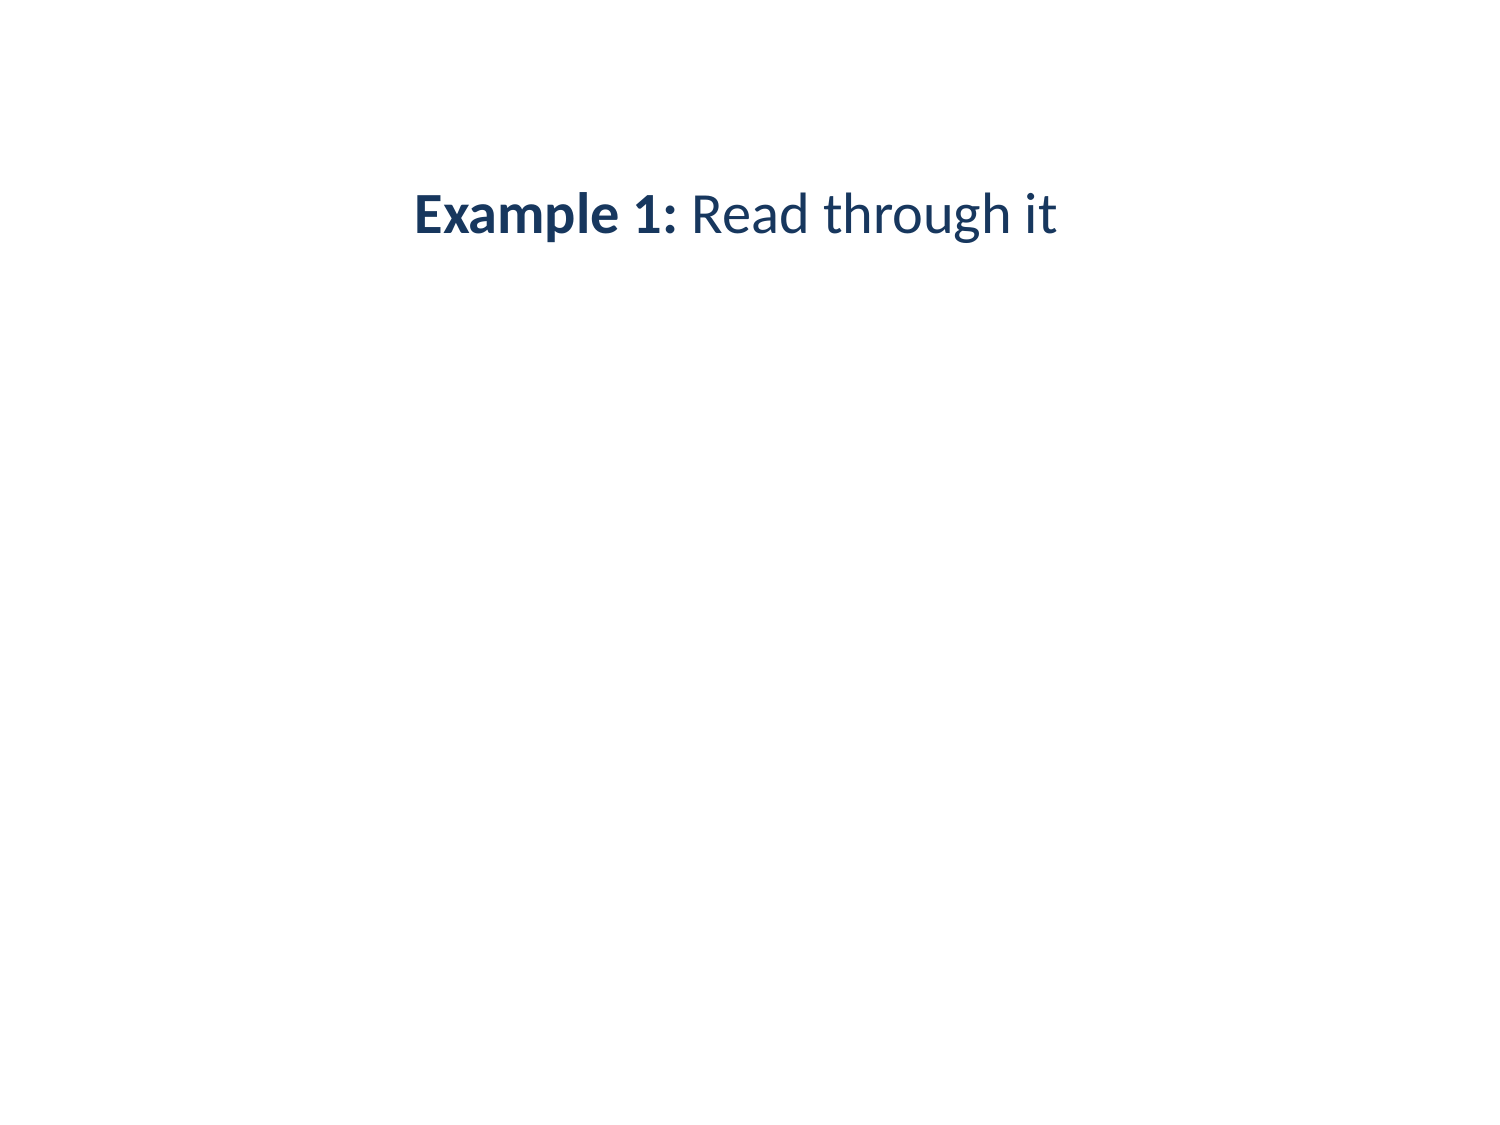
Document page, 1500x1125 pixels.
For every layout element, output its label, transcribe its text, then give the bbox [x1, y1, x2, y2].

text_box Example 1: Read through it [399, 167, 1088, 253]
